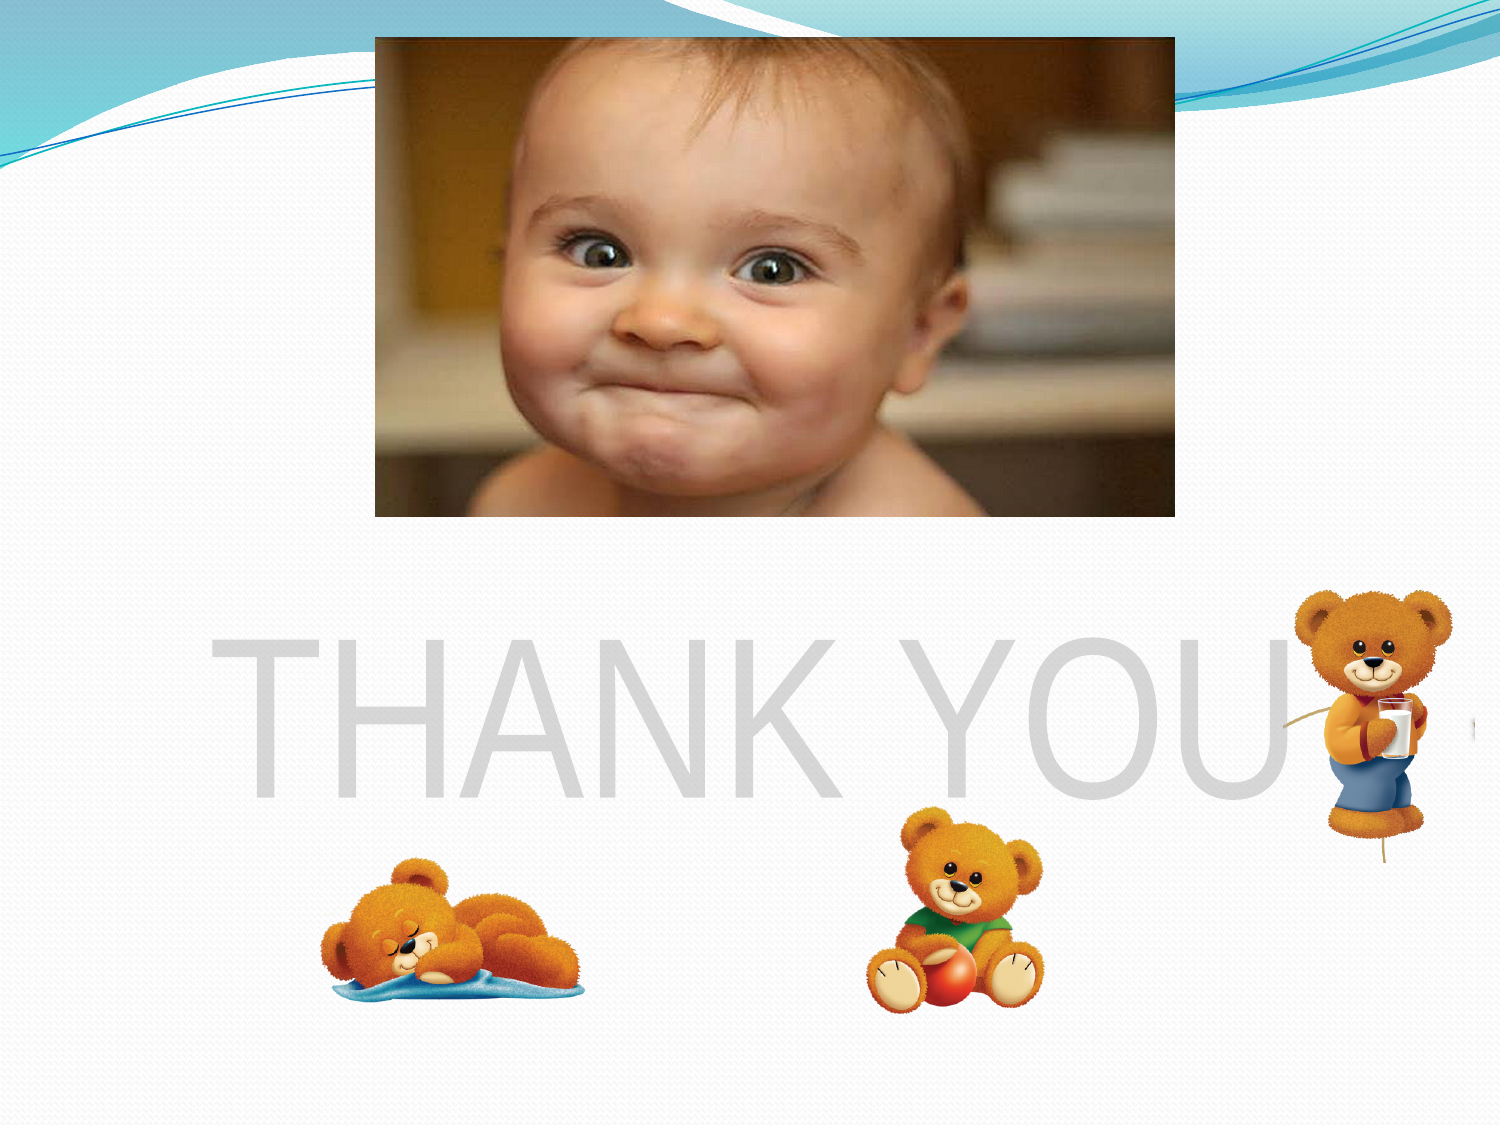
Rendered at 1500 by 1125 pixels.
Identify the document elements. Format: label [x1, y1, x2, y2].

picture [374, 37, 1176, 517]
picture [862, 799, 1050, 1024]
picture [1283, 574, 1476, 863]
picture [312, 849, 590, 1013]
